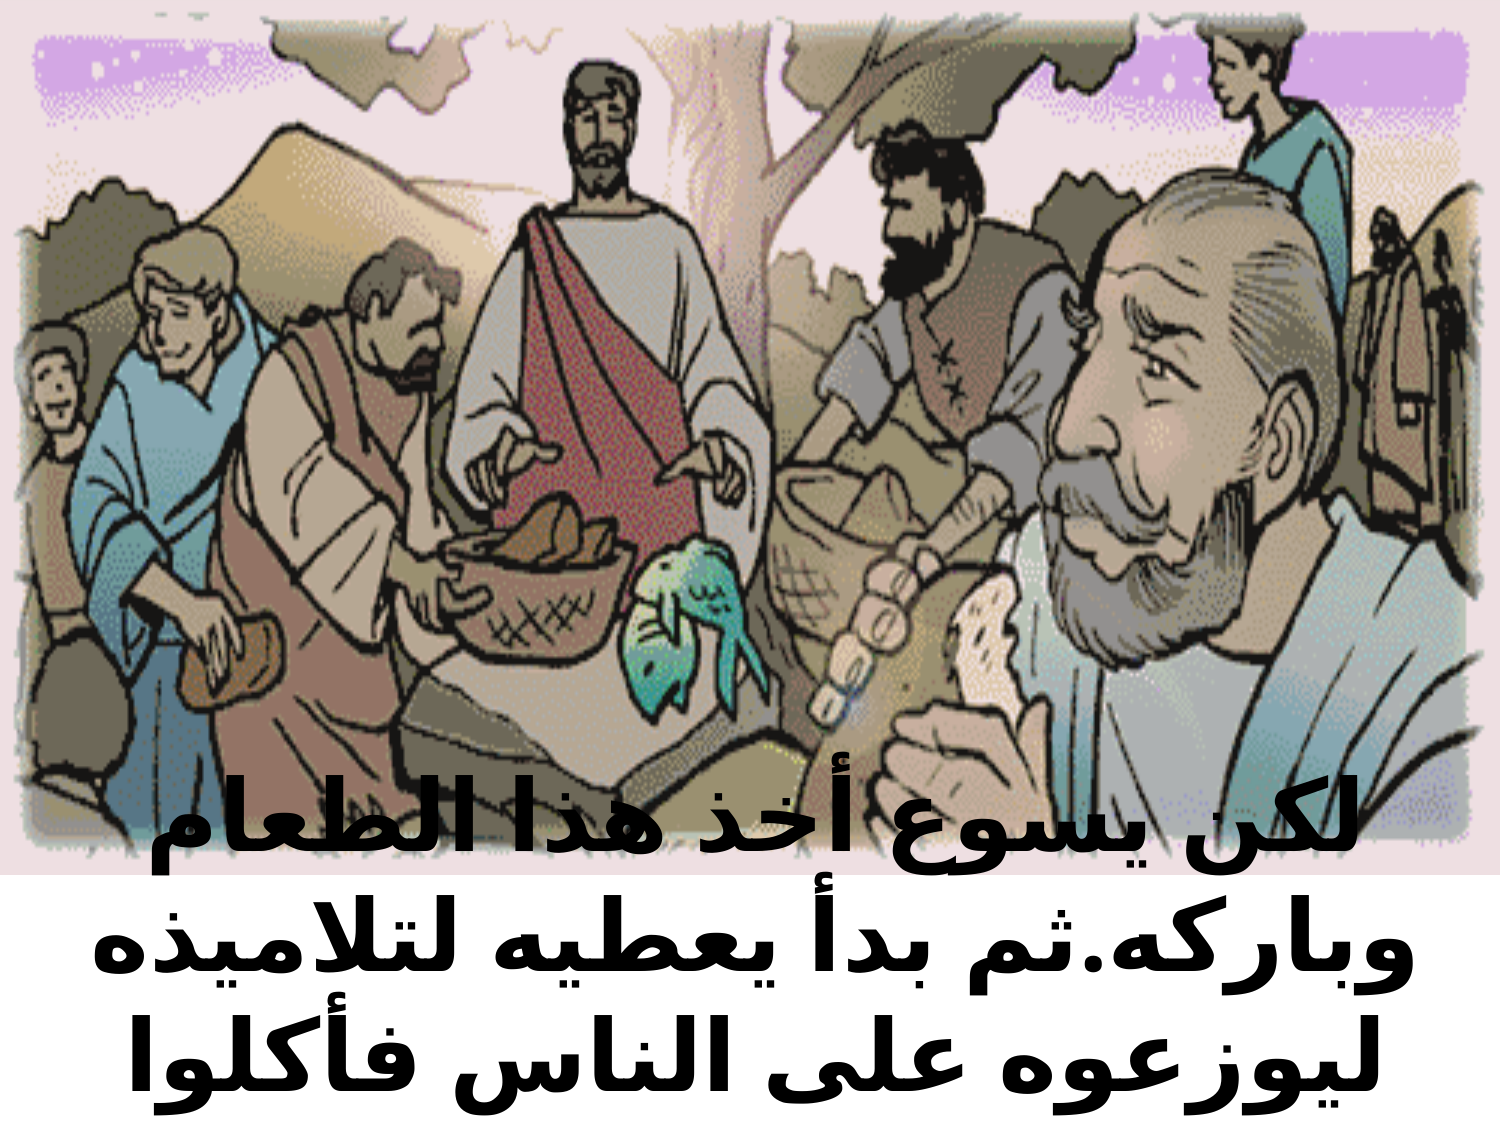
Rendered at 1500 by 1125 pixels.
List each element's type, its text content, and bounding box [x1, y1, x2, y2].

text_box لكن يسوع أخذ هذا الطعام وباركه.ثم بدأ يعطيه لتلاميذه ليوزعوه على الناس فأكلوا وشبعوا [0, 882, 1500, 1125]
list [0, 0, 1500, 876]
